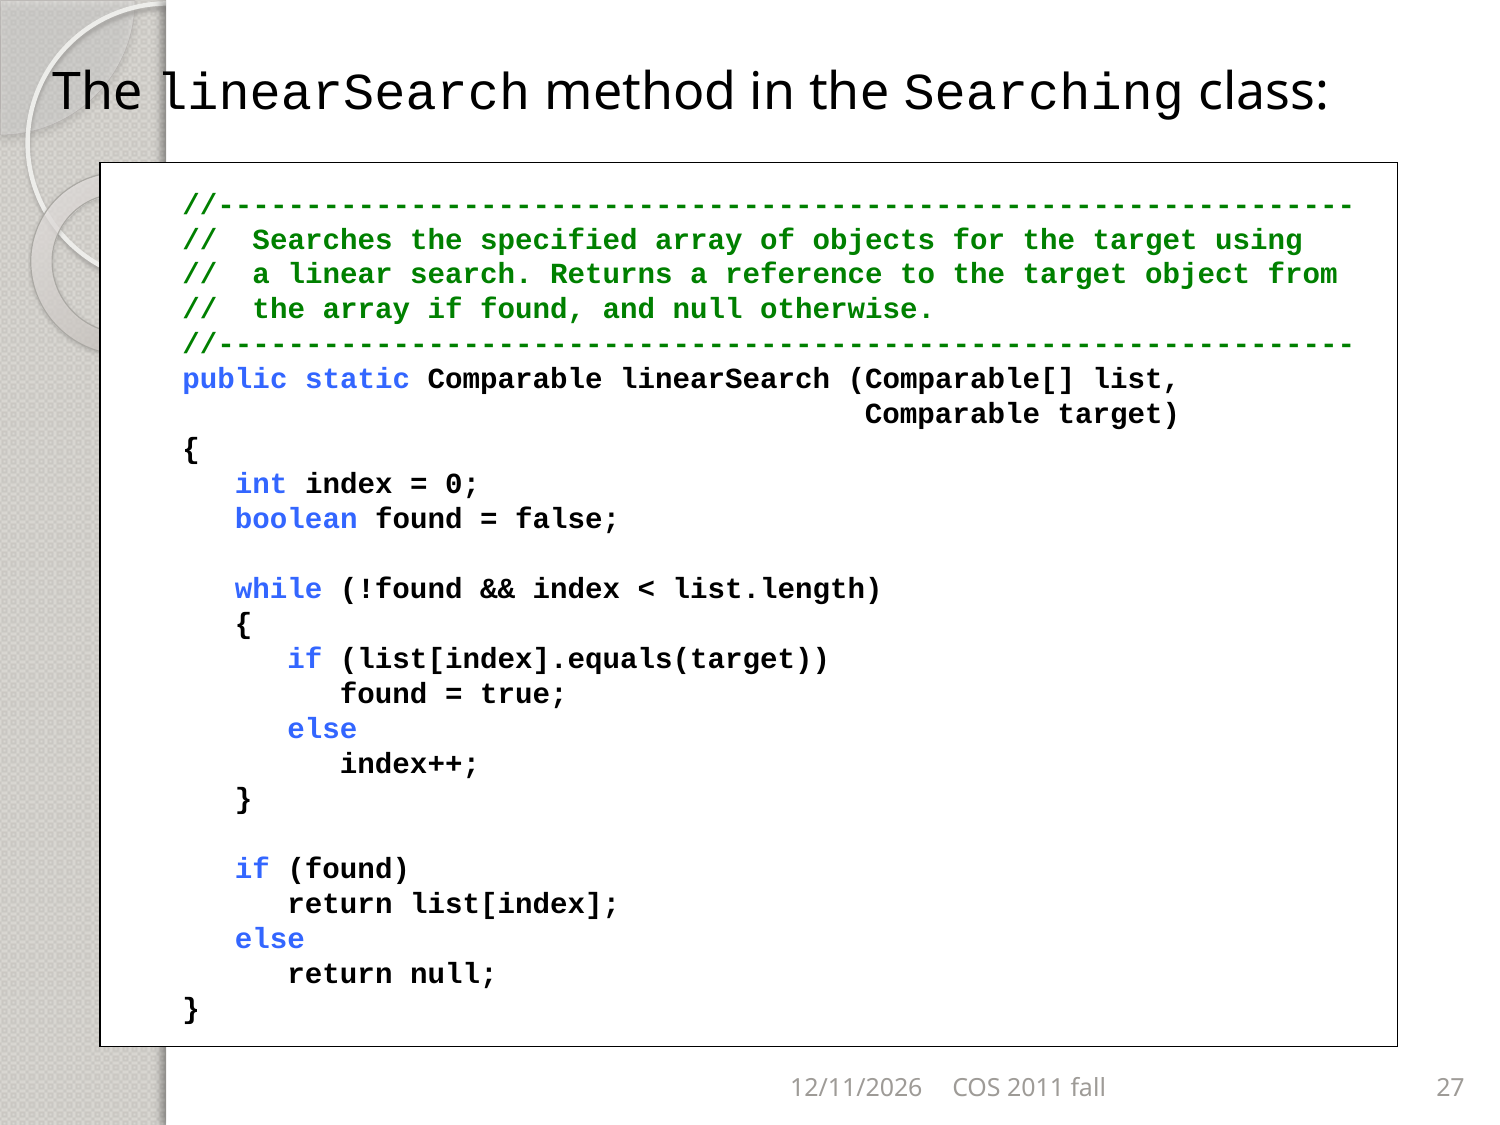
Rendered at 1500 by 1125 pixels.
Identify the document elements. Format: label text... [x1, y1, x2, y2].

footer COS 2011 fall [937, 1034, 1413, 1113]
list The linearSearch method in the Searching class: [37, 50, 1475, 163]
slide_number 27 [1413, 1034, 1488, 1113]
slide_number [587, 1047, 937, 1113]
text_box //----------------------------------------------------------------- // Searches the specified array of objects for the target using // a linear search. Returns a reference to the target object from // the array if found, and null otherwise. //----------------------------------------------------------------- public static Comparable linearSearch (Comparable[] list, Comparable target) { int index = 0; boolean found = false; while (!found && index < list.length) { if (list[index].equals(target)) found = true; else index++; } if (found) return list[index]; else return null; } [99, 162, 1398, 1047]
